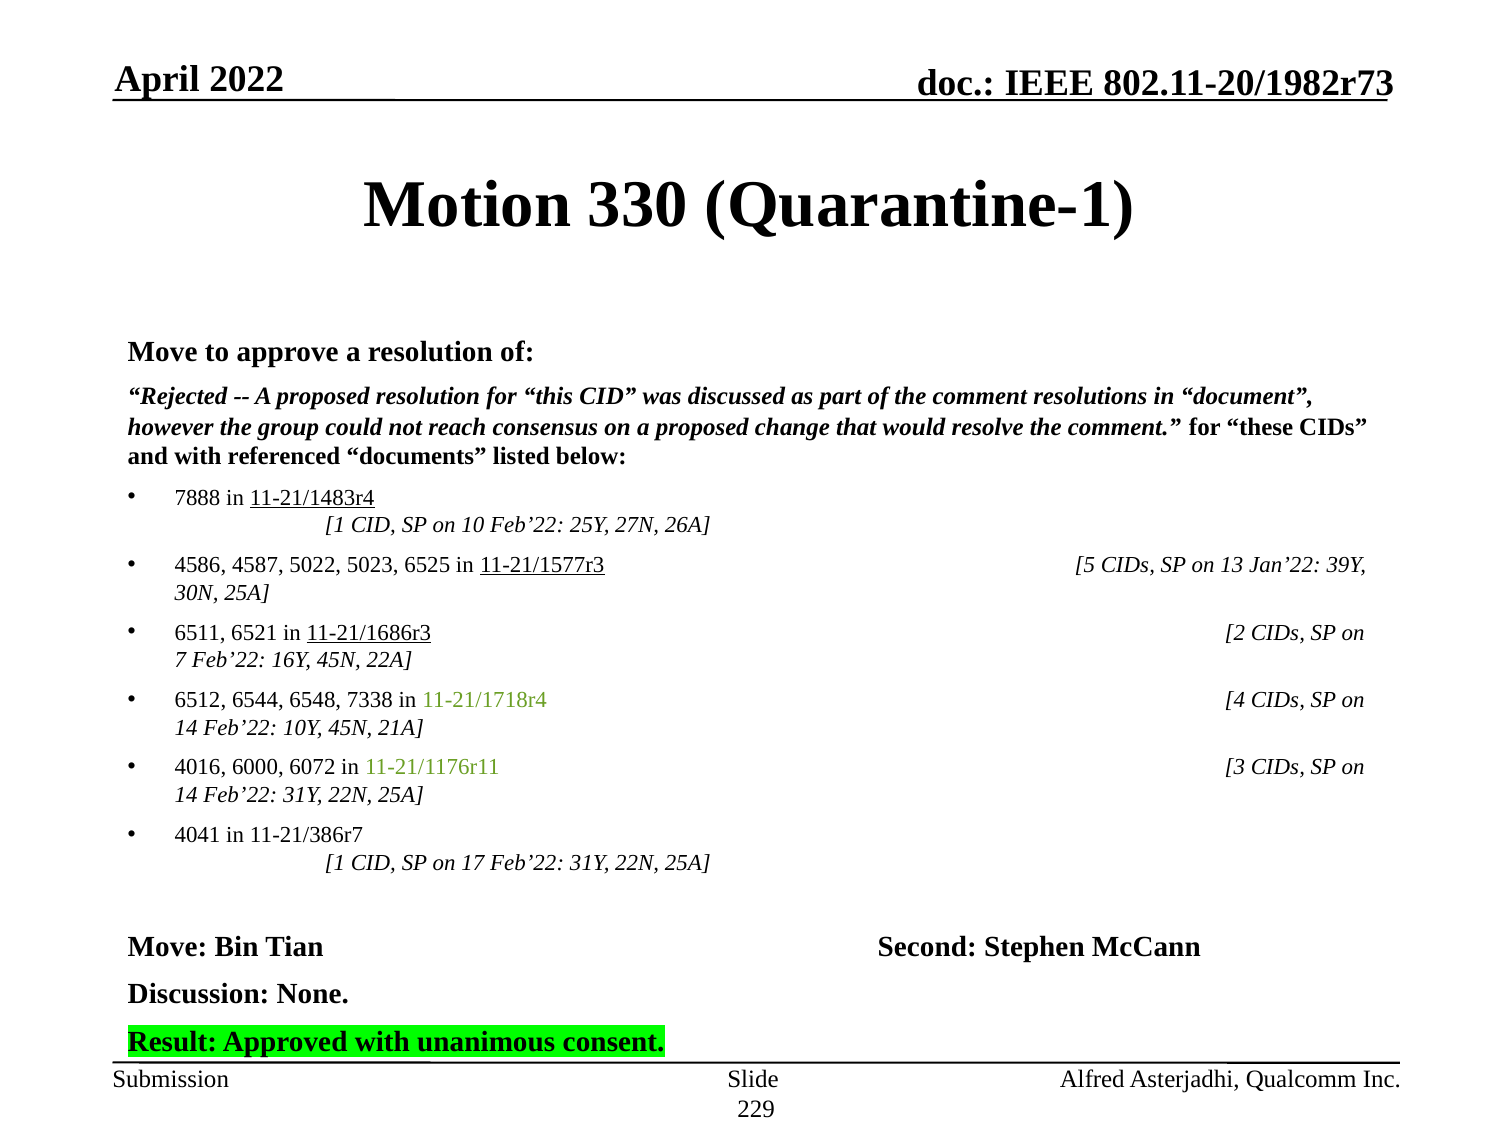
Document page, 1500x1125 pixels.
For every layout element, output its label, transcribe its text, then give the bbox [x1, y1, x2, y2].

footer Alfred Asterjadhi, Qualcomm Inc. [878, 1061, 1402, 1093]
list Move to approve a resolution of: “Rejected -- A proposed resolution for “this CID” was discussed as part of the comment resolutions in “document”, however the group could not reach consensus on a proposed change that would resolve the comment.” for “these CIDs” and with referenced “documents” listed below: 7888 in 11-21/1483r4 [1 CID, SP on 10 Feb’22: 25Y, 27N, 26A] 4586, 4587, 5022, 5023, 6525 in 11-21/1577r3 [5 CIDs, SP on 13 Jan’22: 39Y, 30N, 25A] 6511, 6521 in 11-21/1686r3 [2 CIDs, SP on 7 Feb’22: 16Y, 45N, 22A] 6512, 6544, 6548, 7338 in 11-21/1718r4 [4 CIDs, SP on 14 Feb’22: 10Y, 45N, 21A] 4016, 6000, 6072 in 11-21/1176r11 [3 CIDs, SP on 14 Feb’22: 31Y, 22N, 25A] 4041 in 11-21/386r7 [1 CID, SP on 17 Feb’22: 31Y, 22N, 25A] Move: Bin Tian Second: Stephen McCann Discussion: None. Result: Approved with unanimous consent. Note: CIDs that have been discussed and for which the group could not reach consensus. [112, 324, 1388, 1063]
title Motion 330 (Quarantine-1) [112, 112, 1388, 288]
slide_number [114, 54, 423, 100]
slide_number Slide 229 [712, 1061, 800, 1123]
